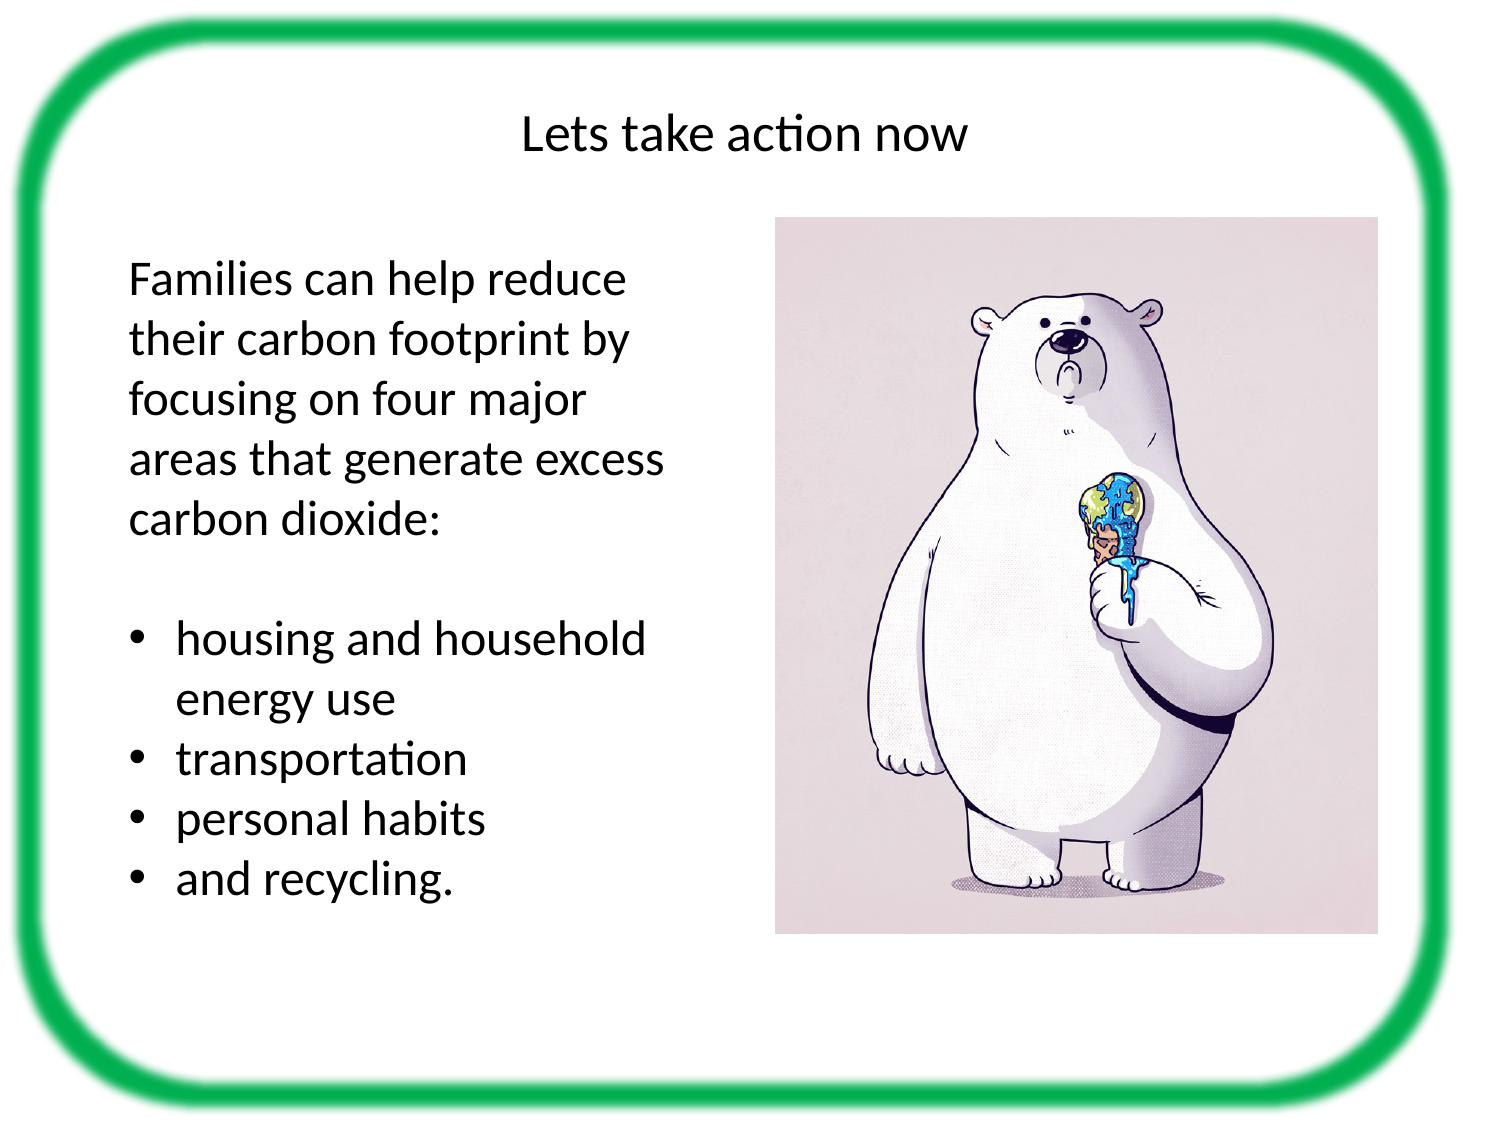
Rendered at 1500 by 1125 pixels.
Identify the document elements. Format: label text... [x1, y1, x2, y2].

text_box [27, 28, 1438, 1097]
picture [774, 217, 1379, 934]
title Lets take action now [76, 89, 1427, 171]
text_box Families can help reduce their carbon footprint by focusing on four major areas that generate excess carbon dioxide: housing and household energy use transportation personal habits and recycling. [77, 207, 769, 945]
